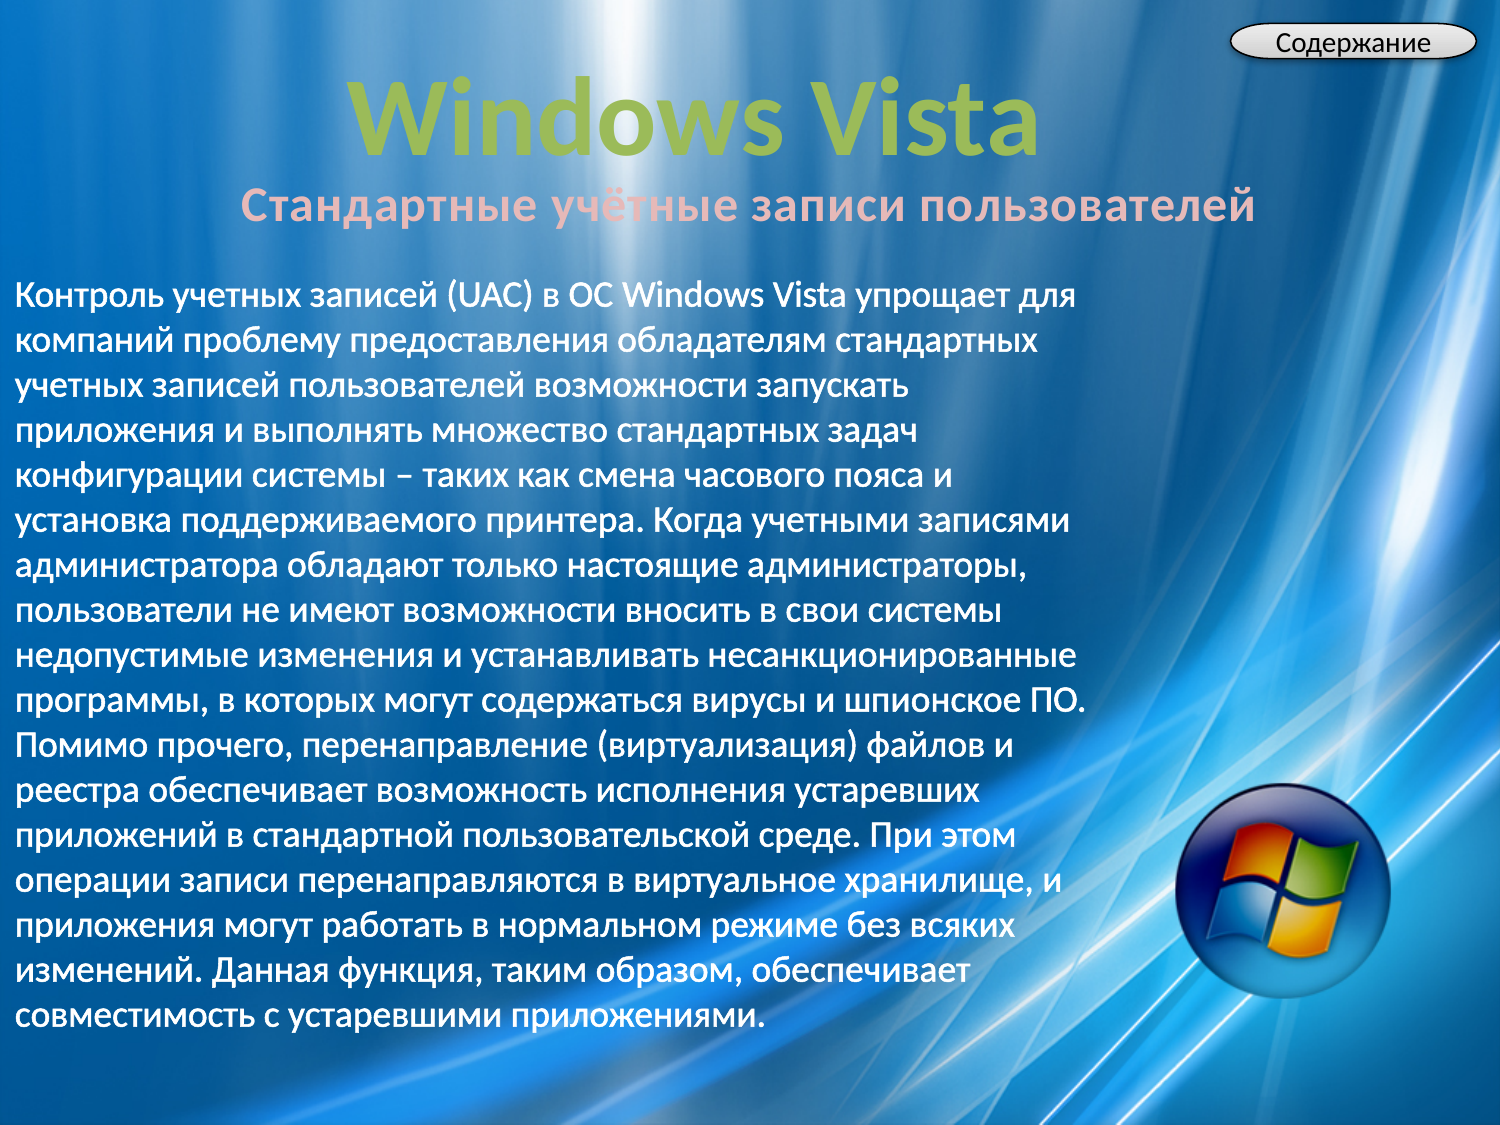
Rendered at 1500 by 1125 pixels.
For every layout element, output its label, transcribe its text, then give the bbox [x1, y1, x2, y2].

text_box Стандартные учётные записи пользователей [0, 163, 1500, 239]
text_box Контроль учетных записей (UAC) в ОС Windows Vista упрощает для компаний проблему предоставления обладателям стандартных учетных записей пользователей возможности запускать приложения и выполнять множество стандартных задач конфигурации системы – таких как смена часового пояса и установка поддерживаемого принтера. Когда учетными записями администратора обладают только настоящие администраторы, пользователи не имеют возможности вносить в свои системы недопустимые изменения и устанавливать несанкционированные программы, в которых могут содержаться вирусы и шпионское ПО. Помимо прочего, перенаправление (виртуализация) файлов и реестра обеспечивает возможность исполнения устаревших приложений в стандартной пользовательской среде. При этом операции записи перенаправляются в виртуальное хранилище, и приложения могут работать в нормальном режиме без всяких изменений. Данная функция, таким образом, обеспечивает совместимость с устаревшими приложениями. [0, 261, 1125, 1042]
text_box Содержание [1229, 22, 1478, 60]
picture [0, 239, 1500, 1125]
text_box Windows Vista [331, 35, 1057, 163]
picture [0, 0, 1500, 163]
